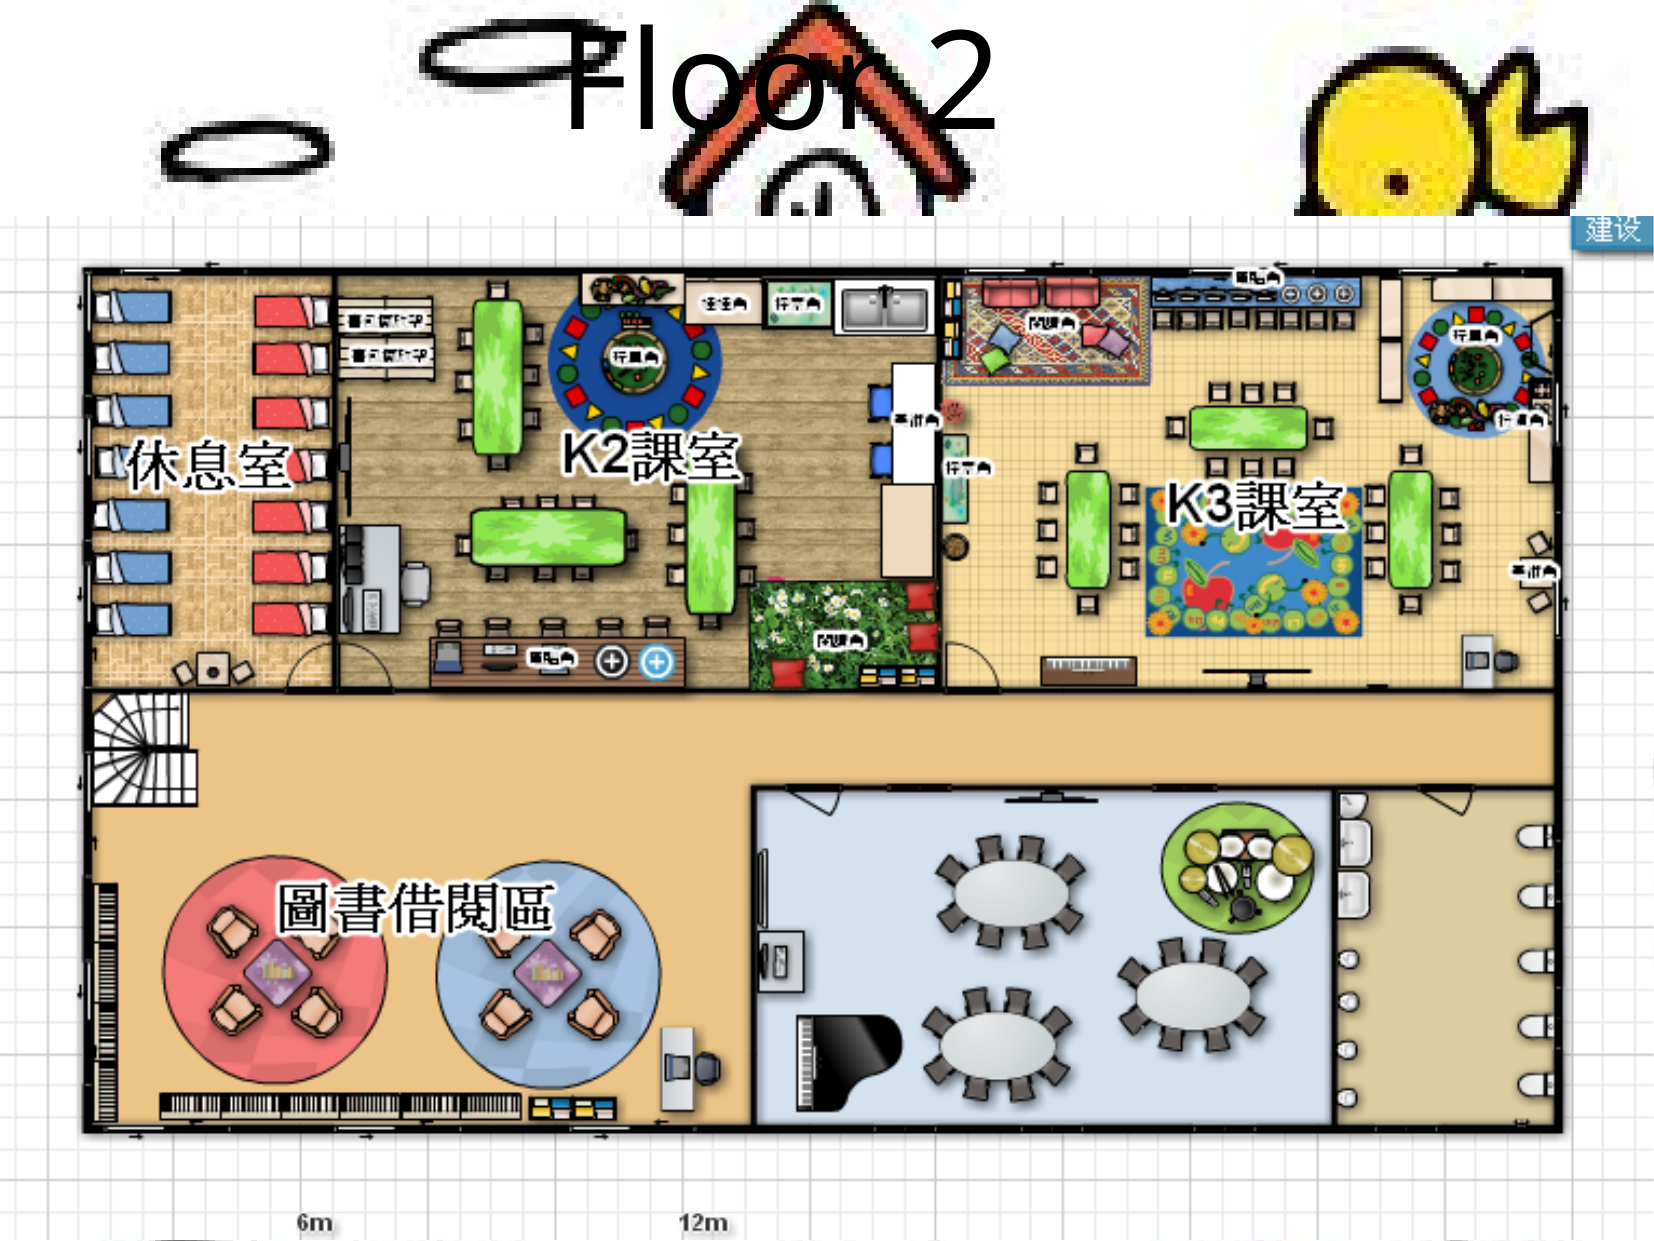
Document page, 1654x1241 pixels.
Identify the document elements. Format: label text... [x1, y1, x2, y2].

text_box Floor 2 [507, 0, 1054, 169]
picture [0, 0, 1654, 1241]
